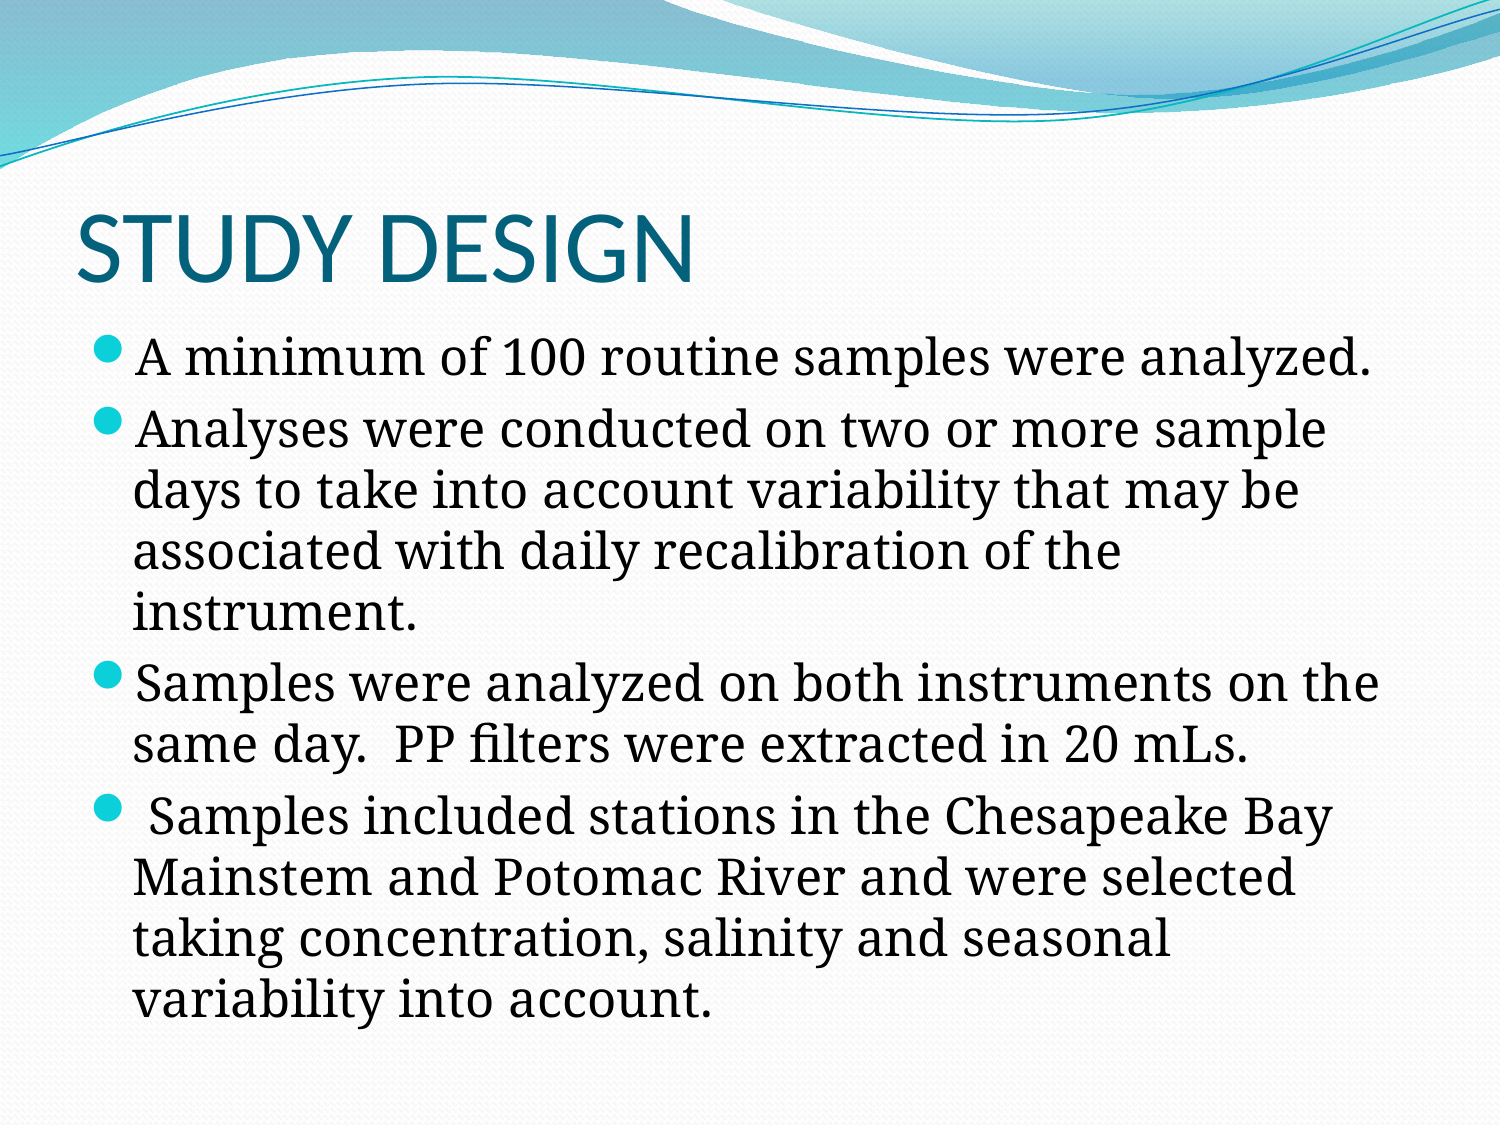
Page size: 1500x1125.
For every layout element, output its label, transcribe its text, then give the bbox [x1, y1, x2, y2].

title STUDY DESIGN [75, 115, 1425, 303]
list A minimum of 100 routine samples were analyzed. Analyses were conducted on two or more sample days to take into account variability that may be associated with daily recalibration of the instrument. Samples were analyzed on both instruments on the same day. PP filters were extracted in 20 mLs. Samples included stations in the Chesapeake Bay Mainstem and Potomac River and were selected taking concentration, salinity and seasonal variability into account. [75, 317, 1425, 1038]
